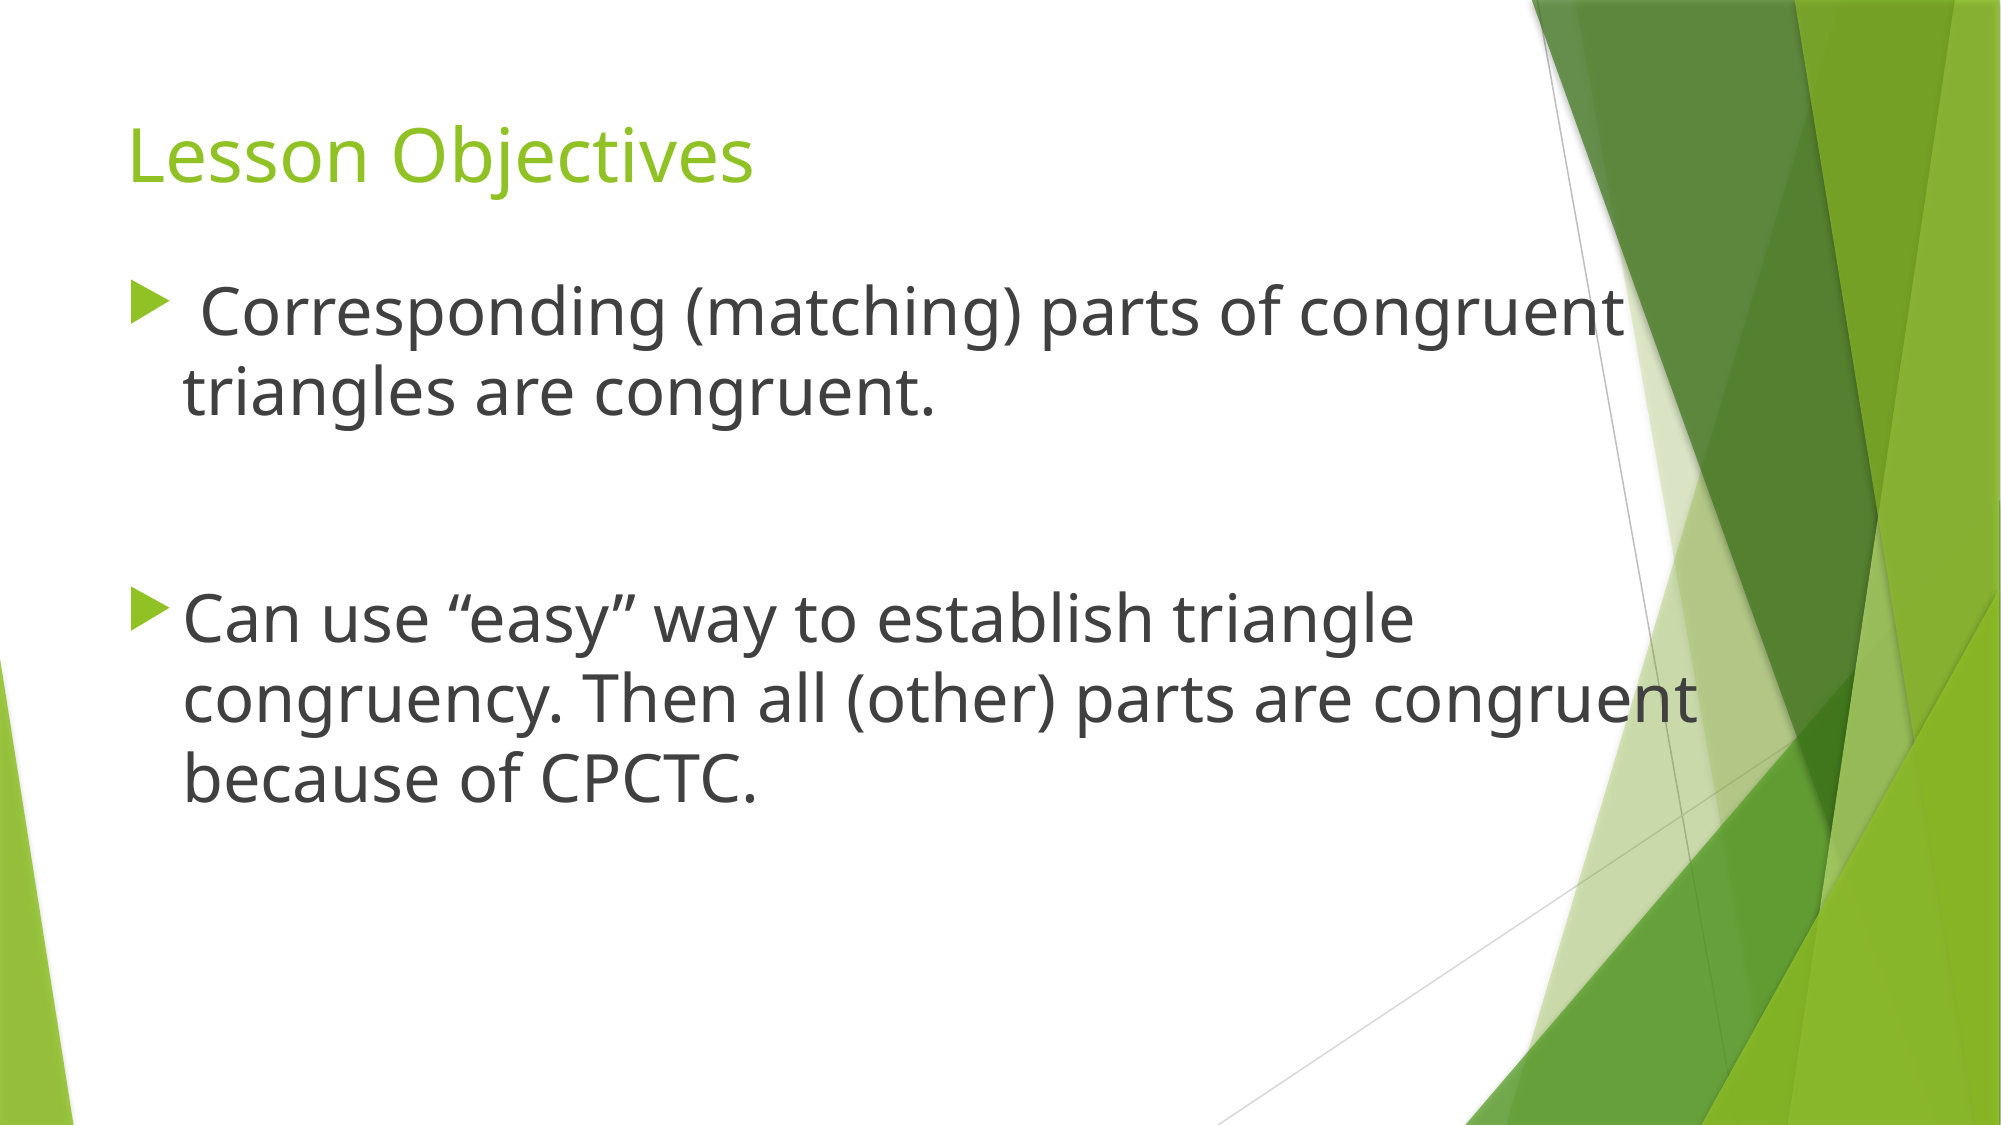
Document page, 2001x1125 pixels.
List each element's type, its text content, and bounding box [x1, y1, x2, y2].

title Lesson Objectives [111, 99, 1522, 260]
list Corresponding (matching) parts of congruent triangles are congruent. Can use “easy” way to establish triangle congruency. Then all (other) parts are congruent because of CPCTC. [111, 260, 1754, 1077]
